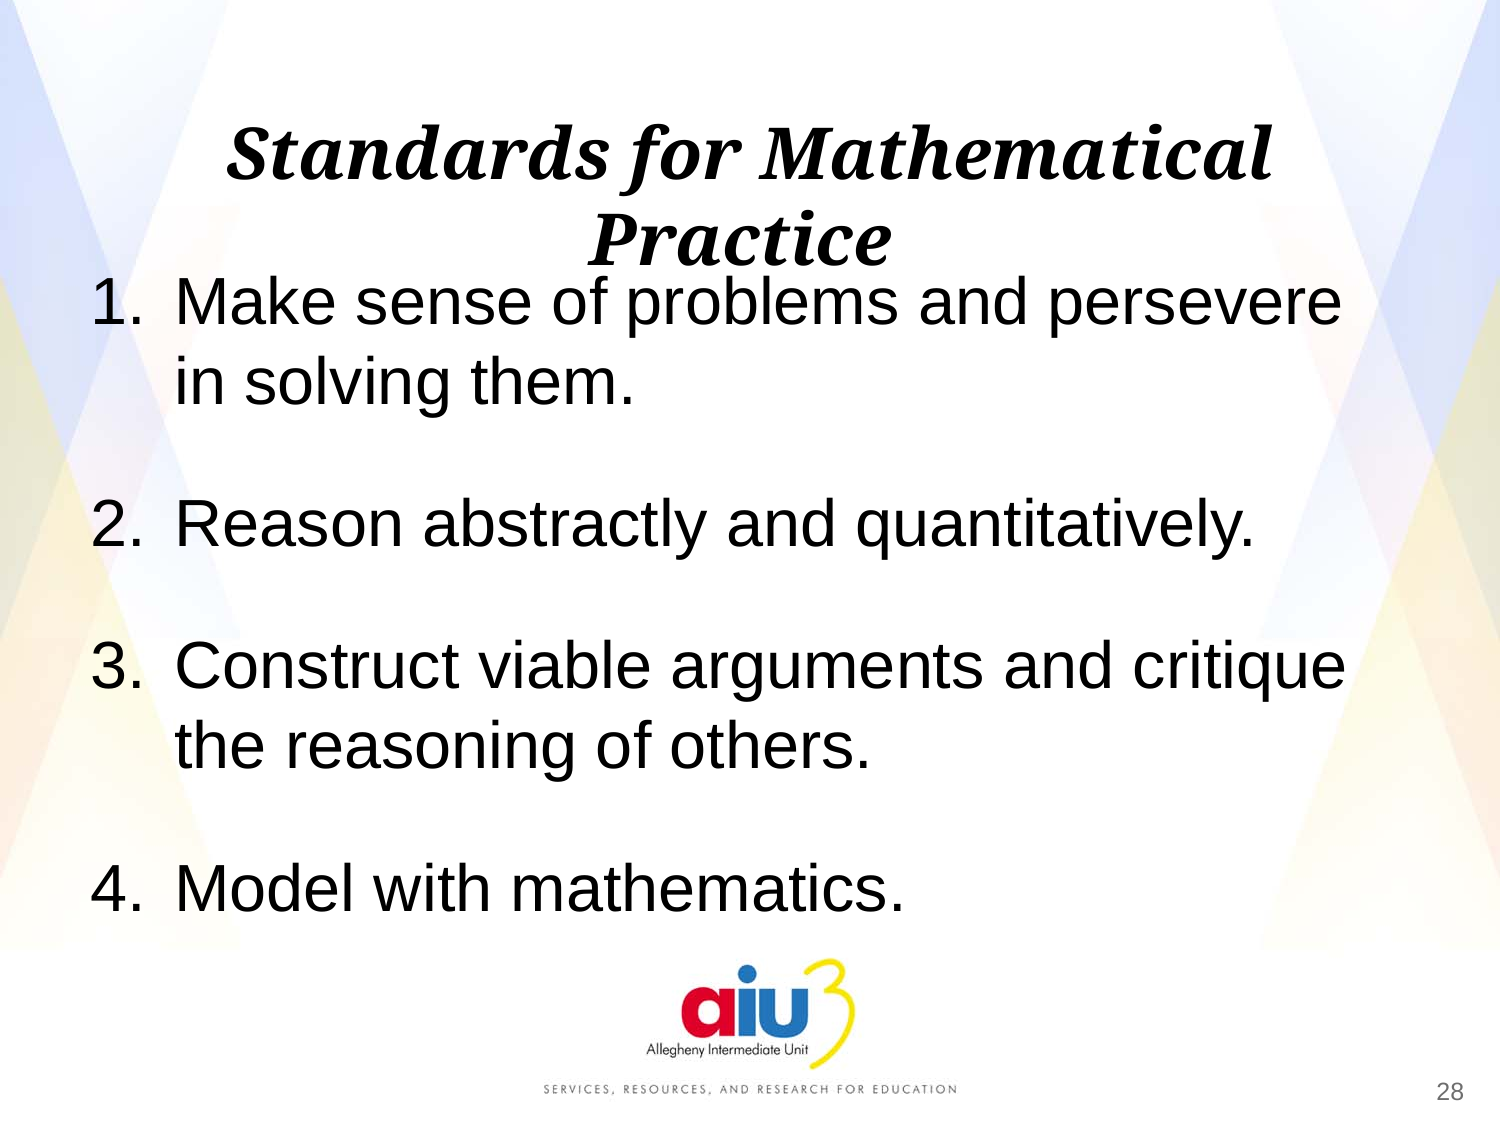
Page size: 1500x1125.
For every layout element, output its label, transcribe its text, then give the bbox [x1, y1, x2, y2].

picture [0, 0, 1500, 1125]
list Make sense of problems and persevere in solving them. Reason abstractly and quantitatively. Construct viable arguments and critique the reasoning of others. Model with mathematics. [74, 249, 1426, 994]
text_box 28 [1412, 1034, 1488, 1113]
title Standards for Mathematical Practice [112, 99, 1388, 249]
